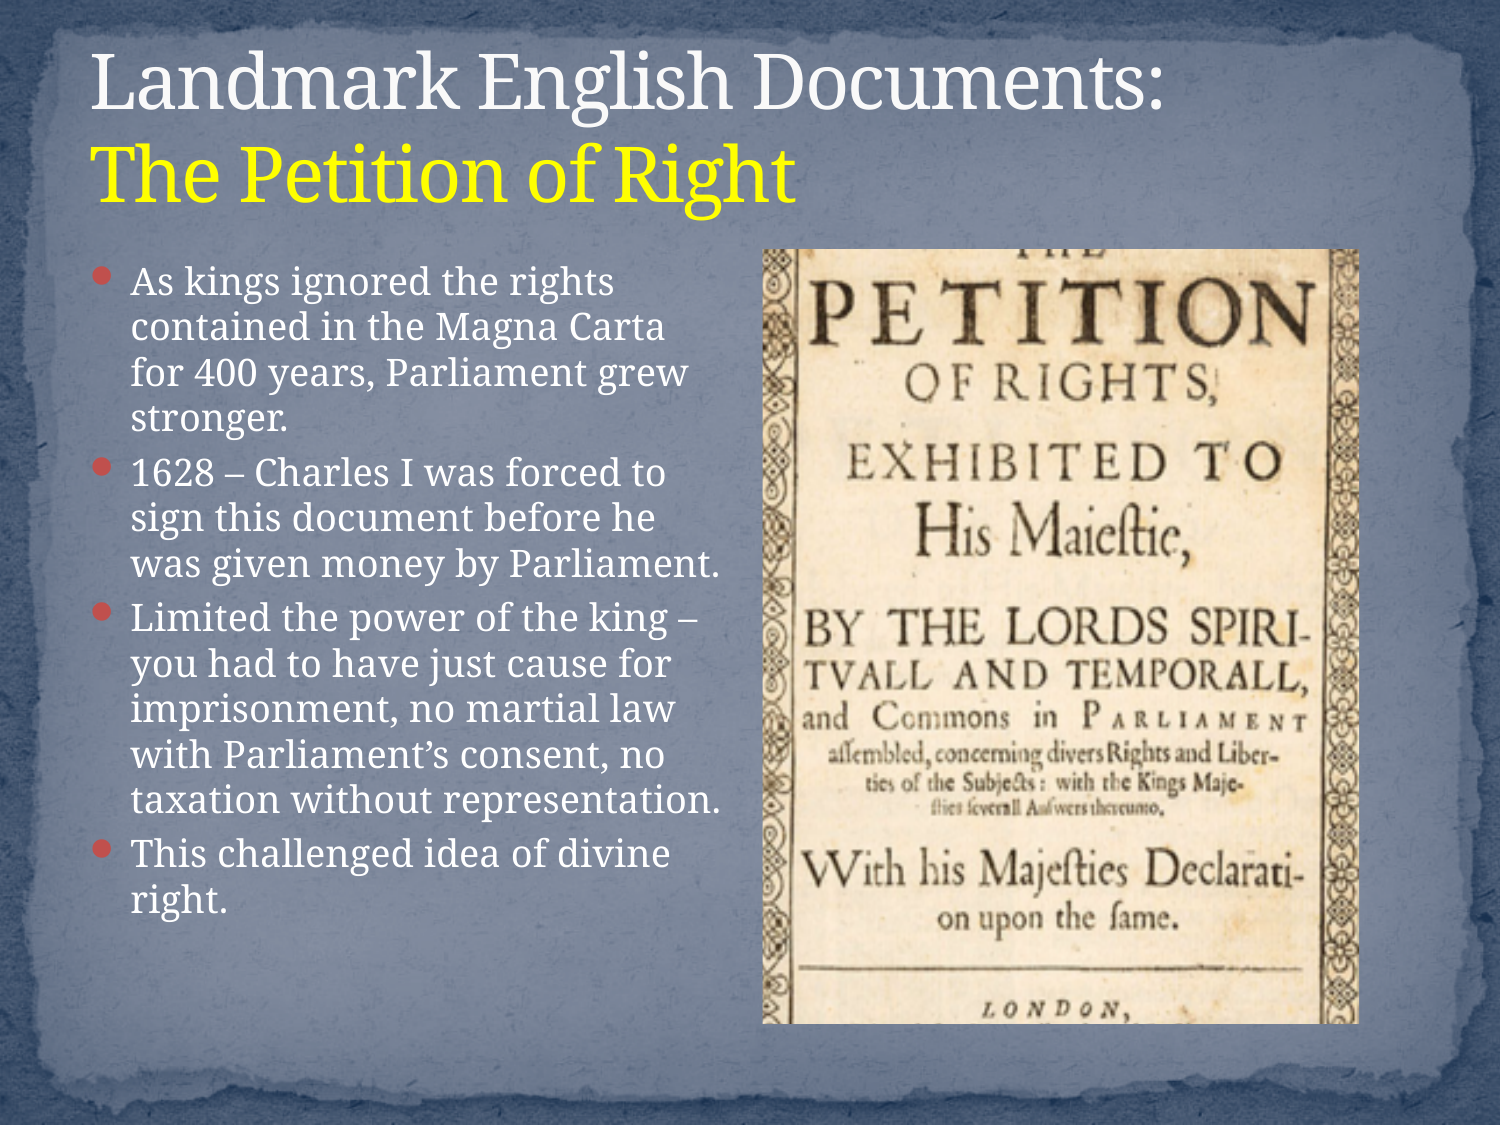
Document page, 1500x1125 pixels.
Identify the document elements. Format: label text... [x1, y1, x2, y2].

title Landmark English Documents: The Petition of Right [74, 24, 1425, 225]
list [765, 252, 1359, 1023]
list As kings ignored the rights contained in the Magna Carta for 400 years, Parliament grew stronger. 1628 – Charles I was forced to sign this document before he was given money by Parliament. Limited the power of the king – you had to have just cause for imprisonment, no martial law with Parliament’s consent, no taxation without representation. This challenged idea of divine right. [75, 249, 741, 1000]
